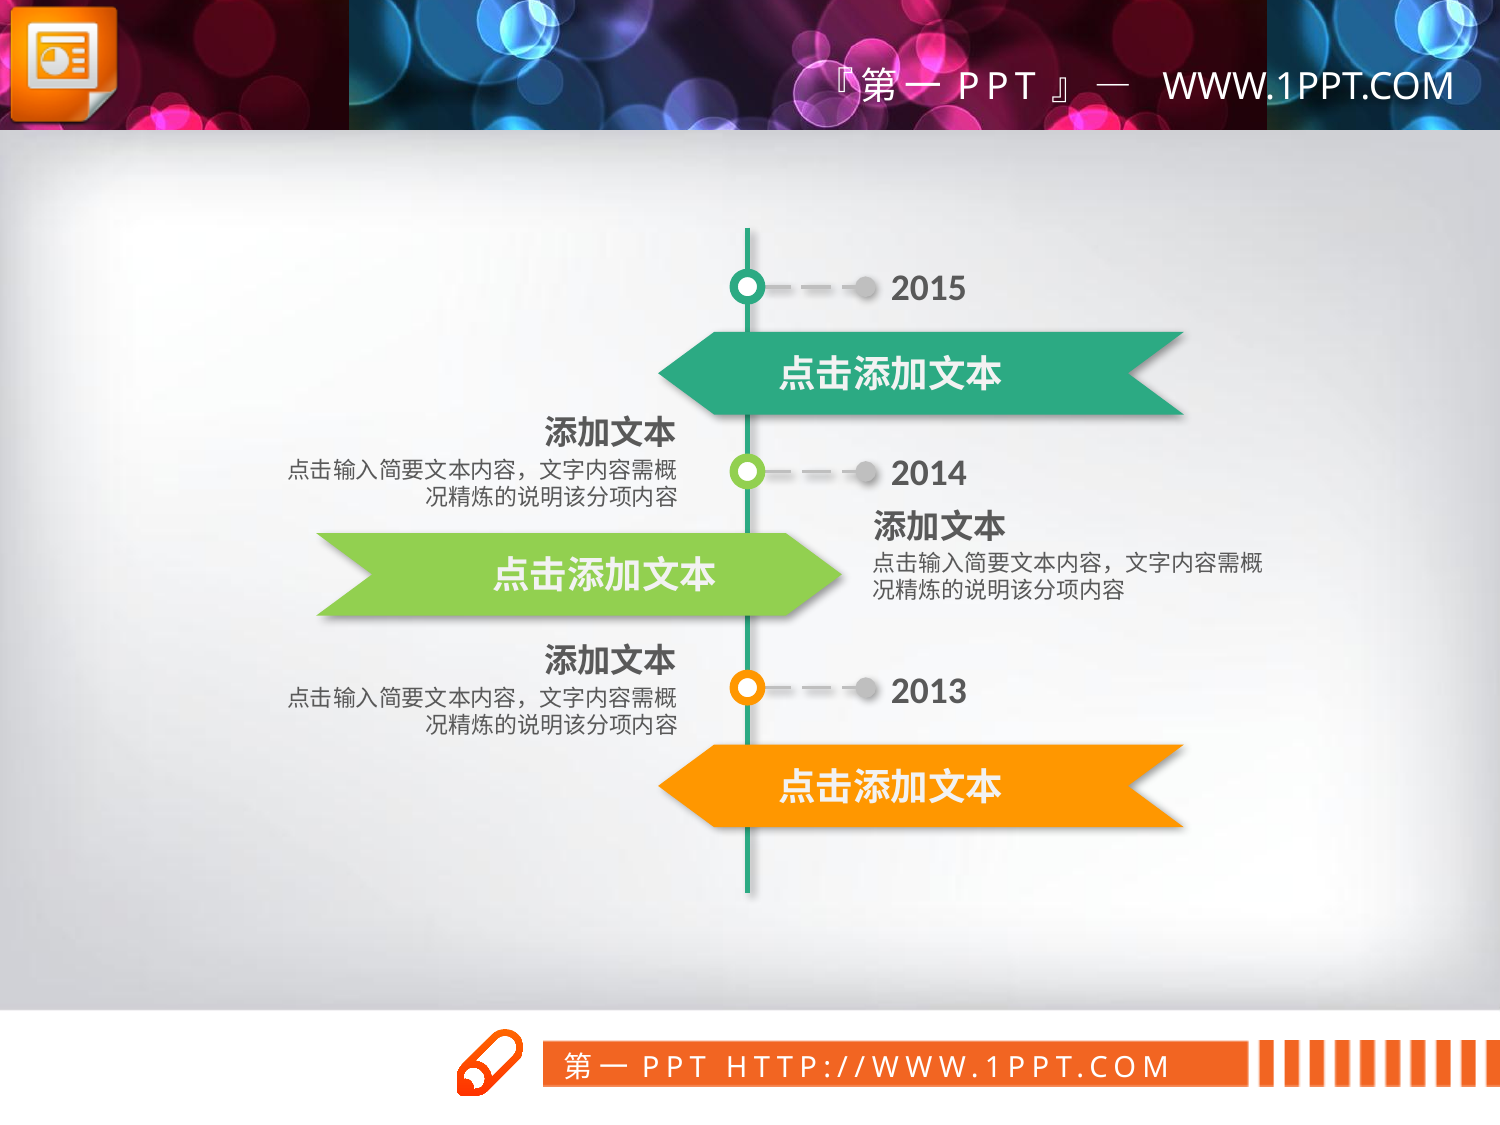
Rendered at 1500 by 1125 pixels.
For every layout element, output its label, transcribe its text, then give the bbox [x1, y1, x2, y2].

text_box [657, 331, 1184, 415]
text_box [315, 532, 843, 616]
text_box 点击输入简要文本内容，文字内容需概况精炼的说明该分项内容 [268, 677, 690, 744]
picture [0, 0, 1500, 1012]
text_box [657, 744, 1184, 828]
text_box 点击输入简要文本内容，文字内容需概况精炼的说明该分项内容 [268, 449, 690, 516]
text_box 2015 [879, 257, 979, 314]
text_box 添加文本 [862, 499, 1019, 551]
text_box 添加文本 [532, 405, 689, 458]
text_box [733, 272, 866, 301]
text_box 点击输入简要文本内容，文字内容需概况精炼的说明该分项内容 [861, 542, 1283, 609]
picture [543, 1040, 1500, 1087]
text_box 2013 [879, 659, 979, 717]
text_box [733, 673, 866, 702]
text_box 2014 [879, 442, 979, 499]
text_box 添加文本 [532, 634, 689, 686]
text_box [733, 457, 866, 486]
